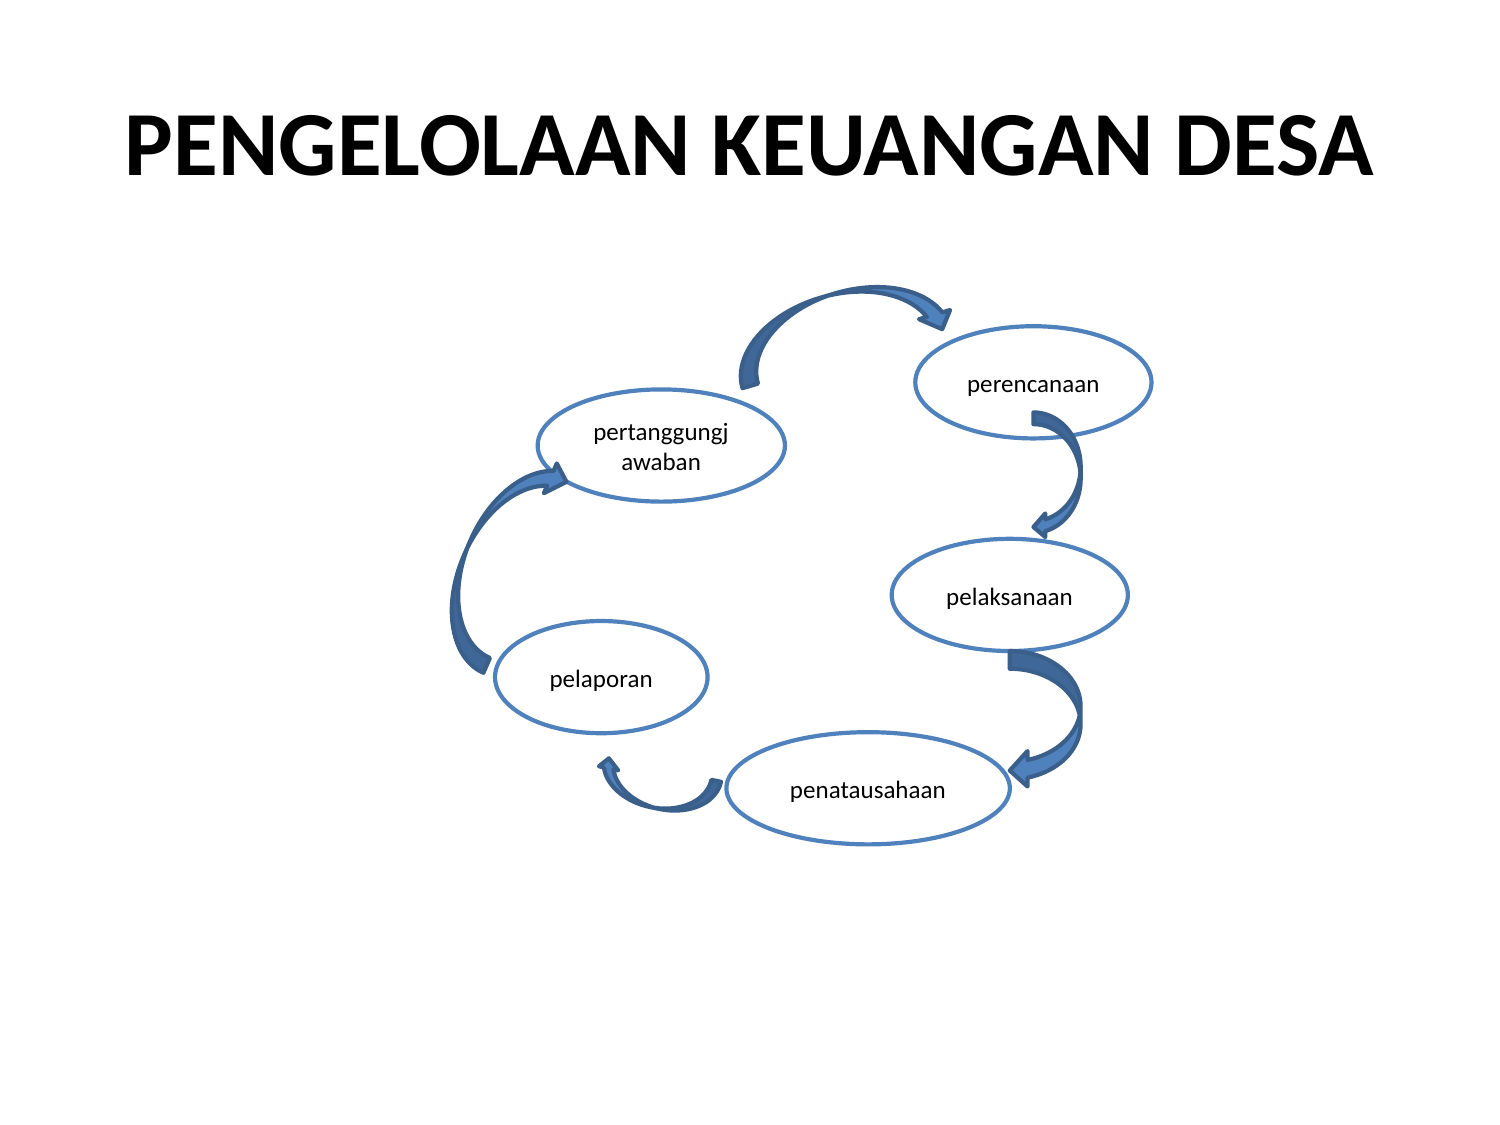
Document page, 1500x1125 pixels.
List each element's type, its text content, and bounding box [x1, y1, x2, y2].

text_box [449, 461, 569, 675]
text_box penatausahaan [724, 730, 1012, 847]
text_box [738, 284, 953, 391]
title PENGELOLAAN KEUANGAN DESA [75, 45, 1425, 233]
text_box [1031, 410, 1083, 539]
text_box [1007, 648, 1083, 789]
text_box [596, 756, 724, 813]
text_box pertanggungjawaban [535, 387, 788, 504]
text_box pelaporan [492, 618, 710, 736]
text_box perencanaan [913, 324, 1154, 441]
text_box pelaksanaan [889, 536, 1130, 654]
